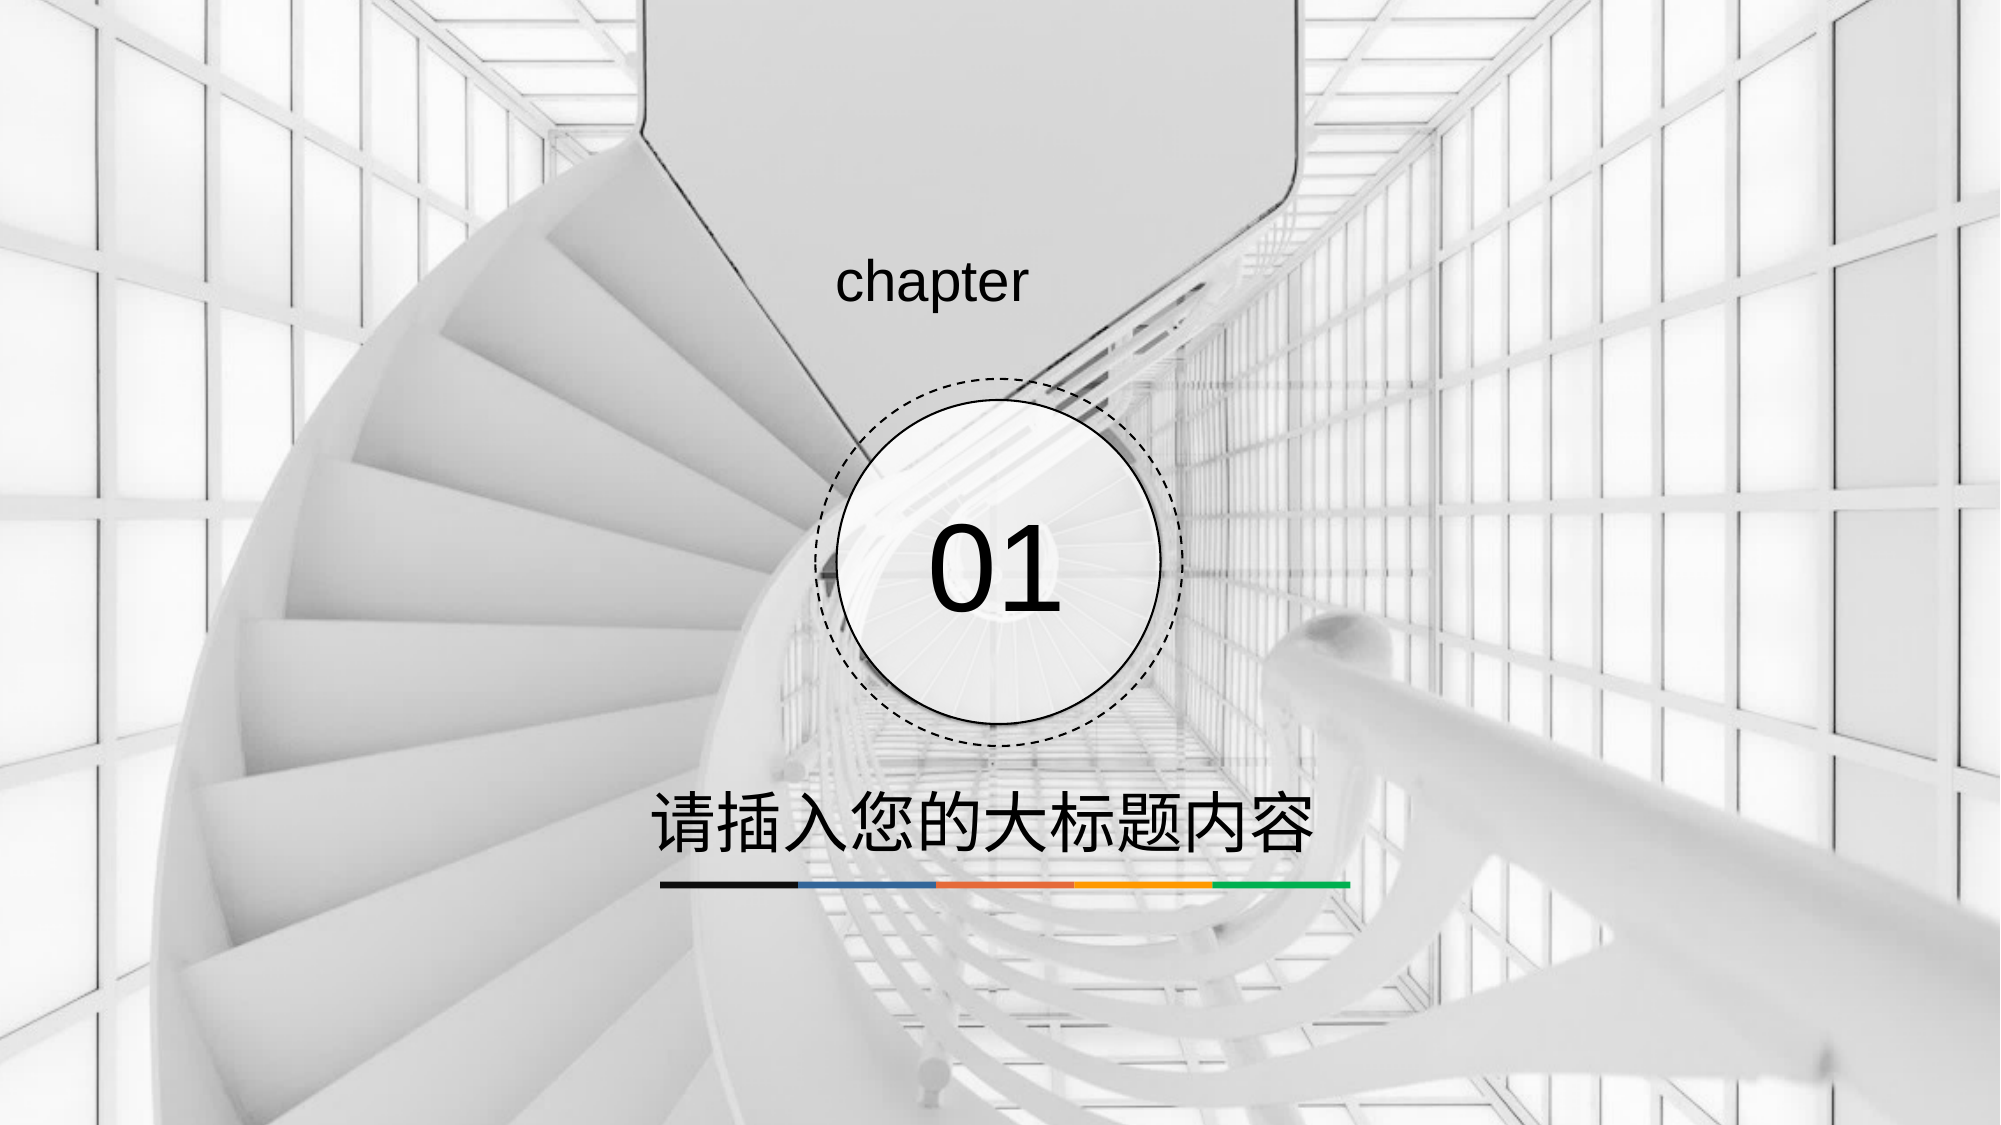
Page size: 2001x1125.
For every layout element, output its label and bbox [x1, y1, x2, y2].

picture [0, 0, 2000, 1125]
text_box [634, 782, 1360, 896]
